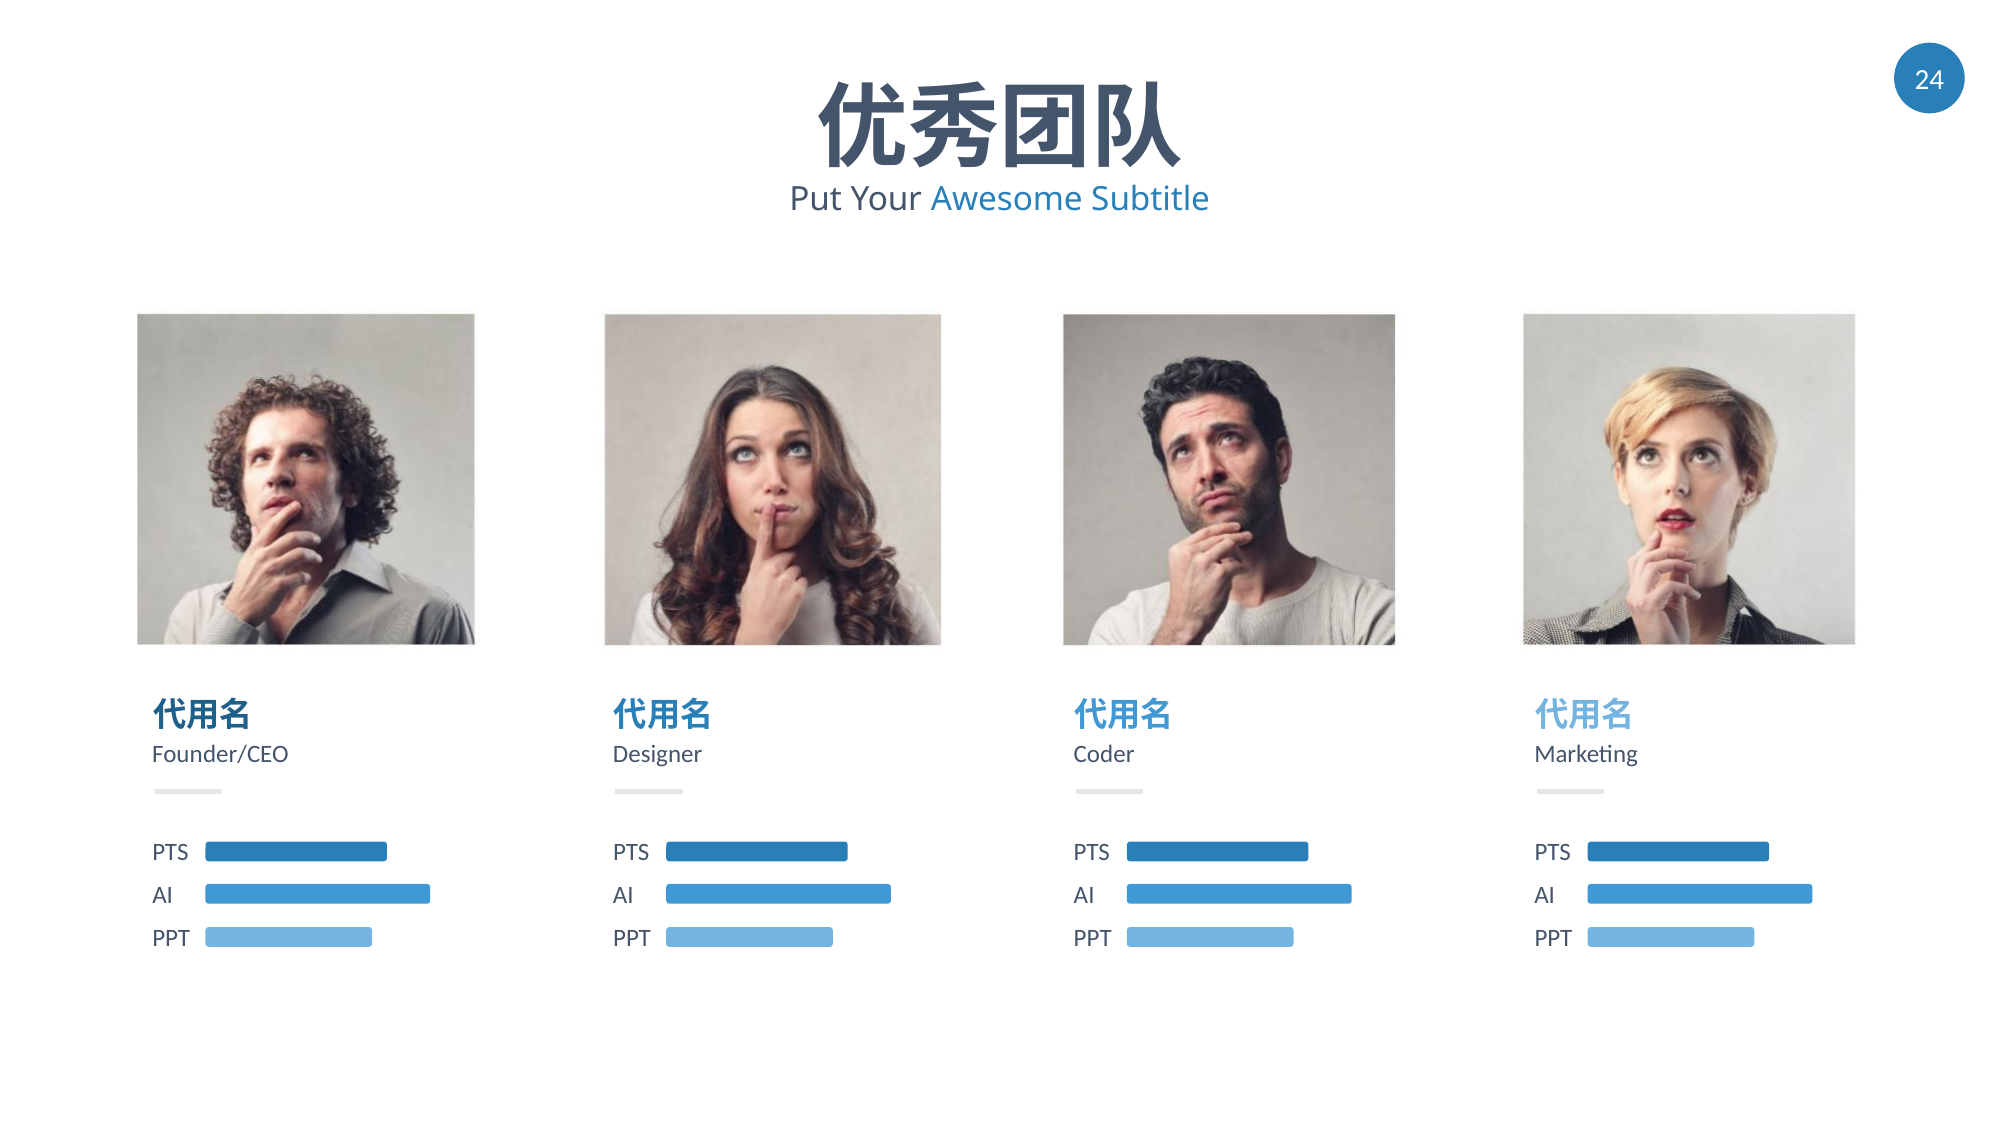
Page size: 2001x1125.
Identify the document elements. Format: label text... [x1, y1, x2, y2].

text_box [665, 882, 892, 905]
picture [598, 308, 942, 652]
picture [137, 308, 481, 652]
text_box [204, 840, 389, 863]
text_box 代用名 [599, 685, 729, 741]
text_box PTS [137, 828, 204, 873]
text_box 代用名 [138, 685, 268, 730]
text_box [665, 840, 849, 863]
text_box Marketing [1519, 730, 1654, 776]
text_box 代用名 [1520, 685, 1651, 730]
picture [1058, 308, 1402, 652]
text_box 优秀团队 [801, 60, 1199, 169]
text_box Coder [1059, 730, 1150, 776]
text_box 代用名 [1059, 685, 1190, 741]
text_box AI [1519, 871, 1571, 914]
text_box [1127, 926, 1295, 948]
text_box [1125, 840, 1310, 863]
text_box [206, 926, 374, 948]
text_box Designer [598, 730, 718, 776]
text_box AI [137, 871, 188, 914]
text_box PPT [1059, 914, 1127, 959]
text_box Put Your Awesome Subtitle [774, 169, 1226, 225]
text_box [667, 926, 834, 948]
text_box AI [598, 871, 649, 914]
text_box PTS [1519, 828, 1586, 873]
text_box [1588, 926, 1756, 948]
text_box [1586, 840, 1771, 863]
picture [1519, 308, 1863, 652]
text_box Founder/CEO [137, 730, 304, 776]
text_box [204, 882, 432, 905]
text_box [1125, 882, 1353, 905]
text_box PPT [1519, 914, 1588, 959]
text_box PPT [137, 914, 206, 959]
text_box PPT [598, 914, 667, 959]
text_box PTS [1058, 828, 1125, 873]
text_box [1586, 882, 1814, 905]
text_box AI [1058, 871, 1110, 916]
text_box PTS [598, 828, 665, 873]
